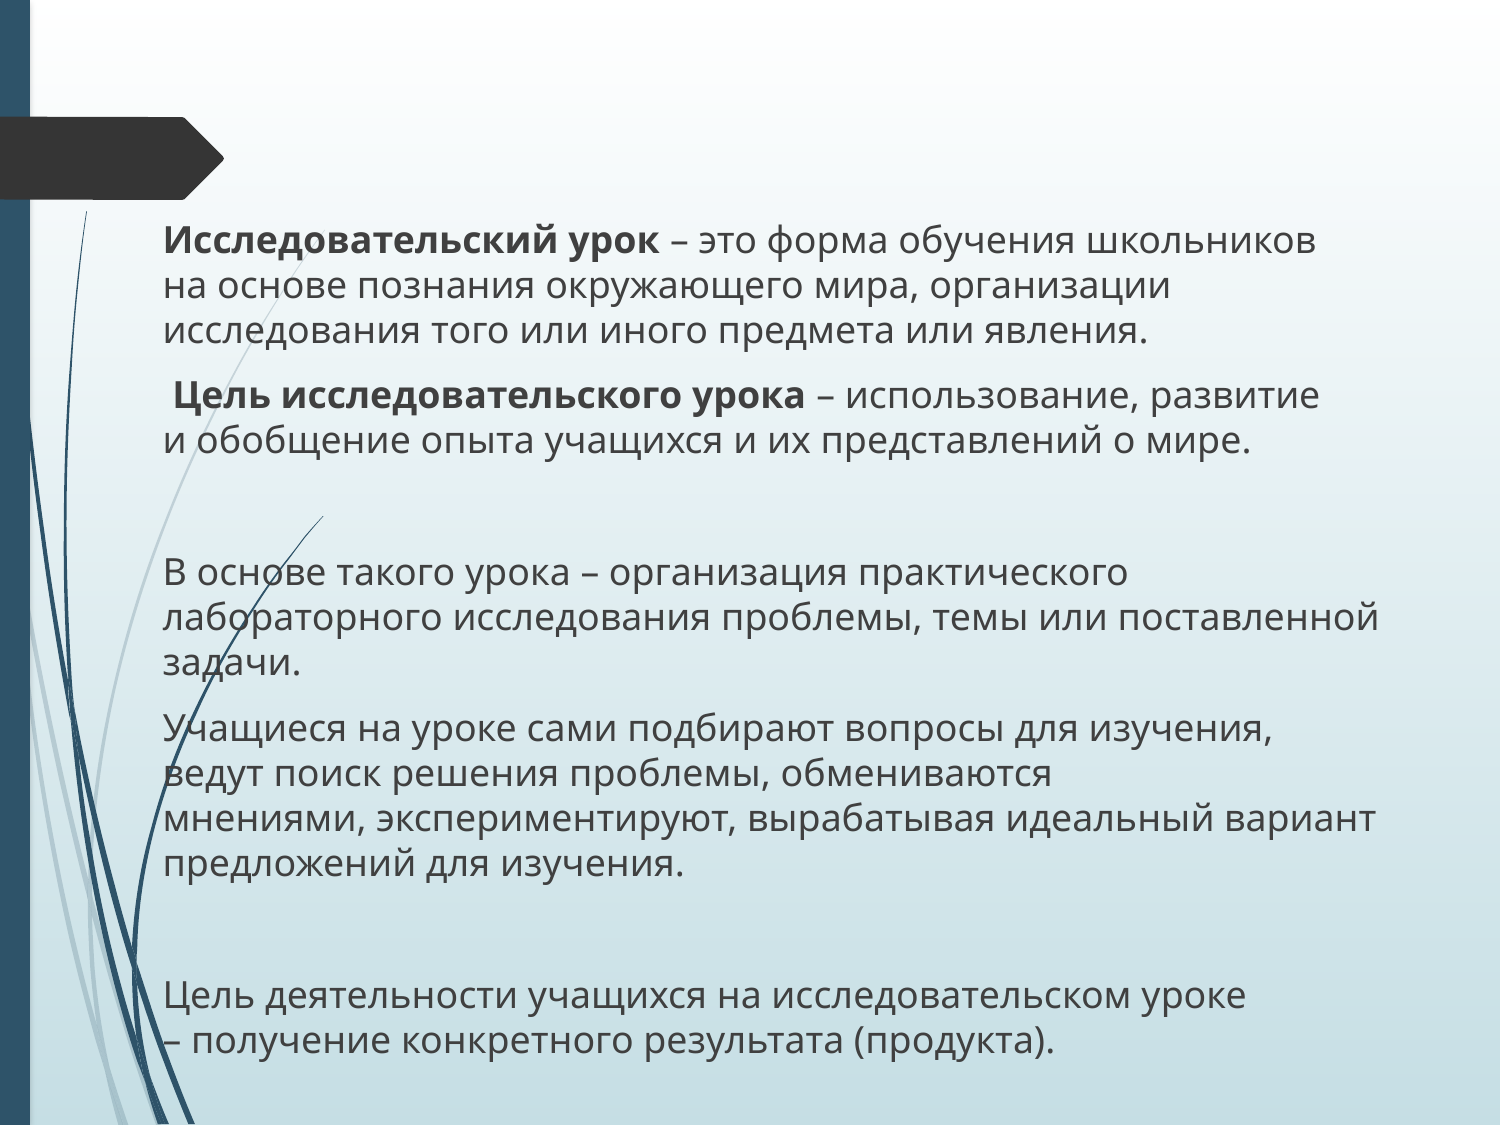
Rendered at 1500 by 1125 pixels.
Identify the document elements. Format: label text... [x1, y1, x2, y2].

list Исследовательский урок – это форма обучения школьников на основе познания окружающего мира, организации исследования того или иного предмета или явления.​ Цель исследовательского урока – использование, развитие и обобщение опыта учащихся и их представлений о мире.​ ​ В основе такого урока – организация практического лабораторного исследования проблемы, темы или поставленной задачи. ​ Учащиеся на уроке сами подбирают вопросы для изучения, ведут поиск решения проблемы, обмениваются мнениями, экспериментируют, вырабатывая идеальный вариант предложений для изучения.​ ​ Цель деятельности учащихся на исследовательском уроке – получение конкретного результата (продукта). ​ [147, 208, 1400, 1071]
